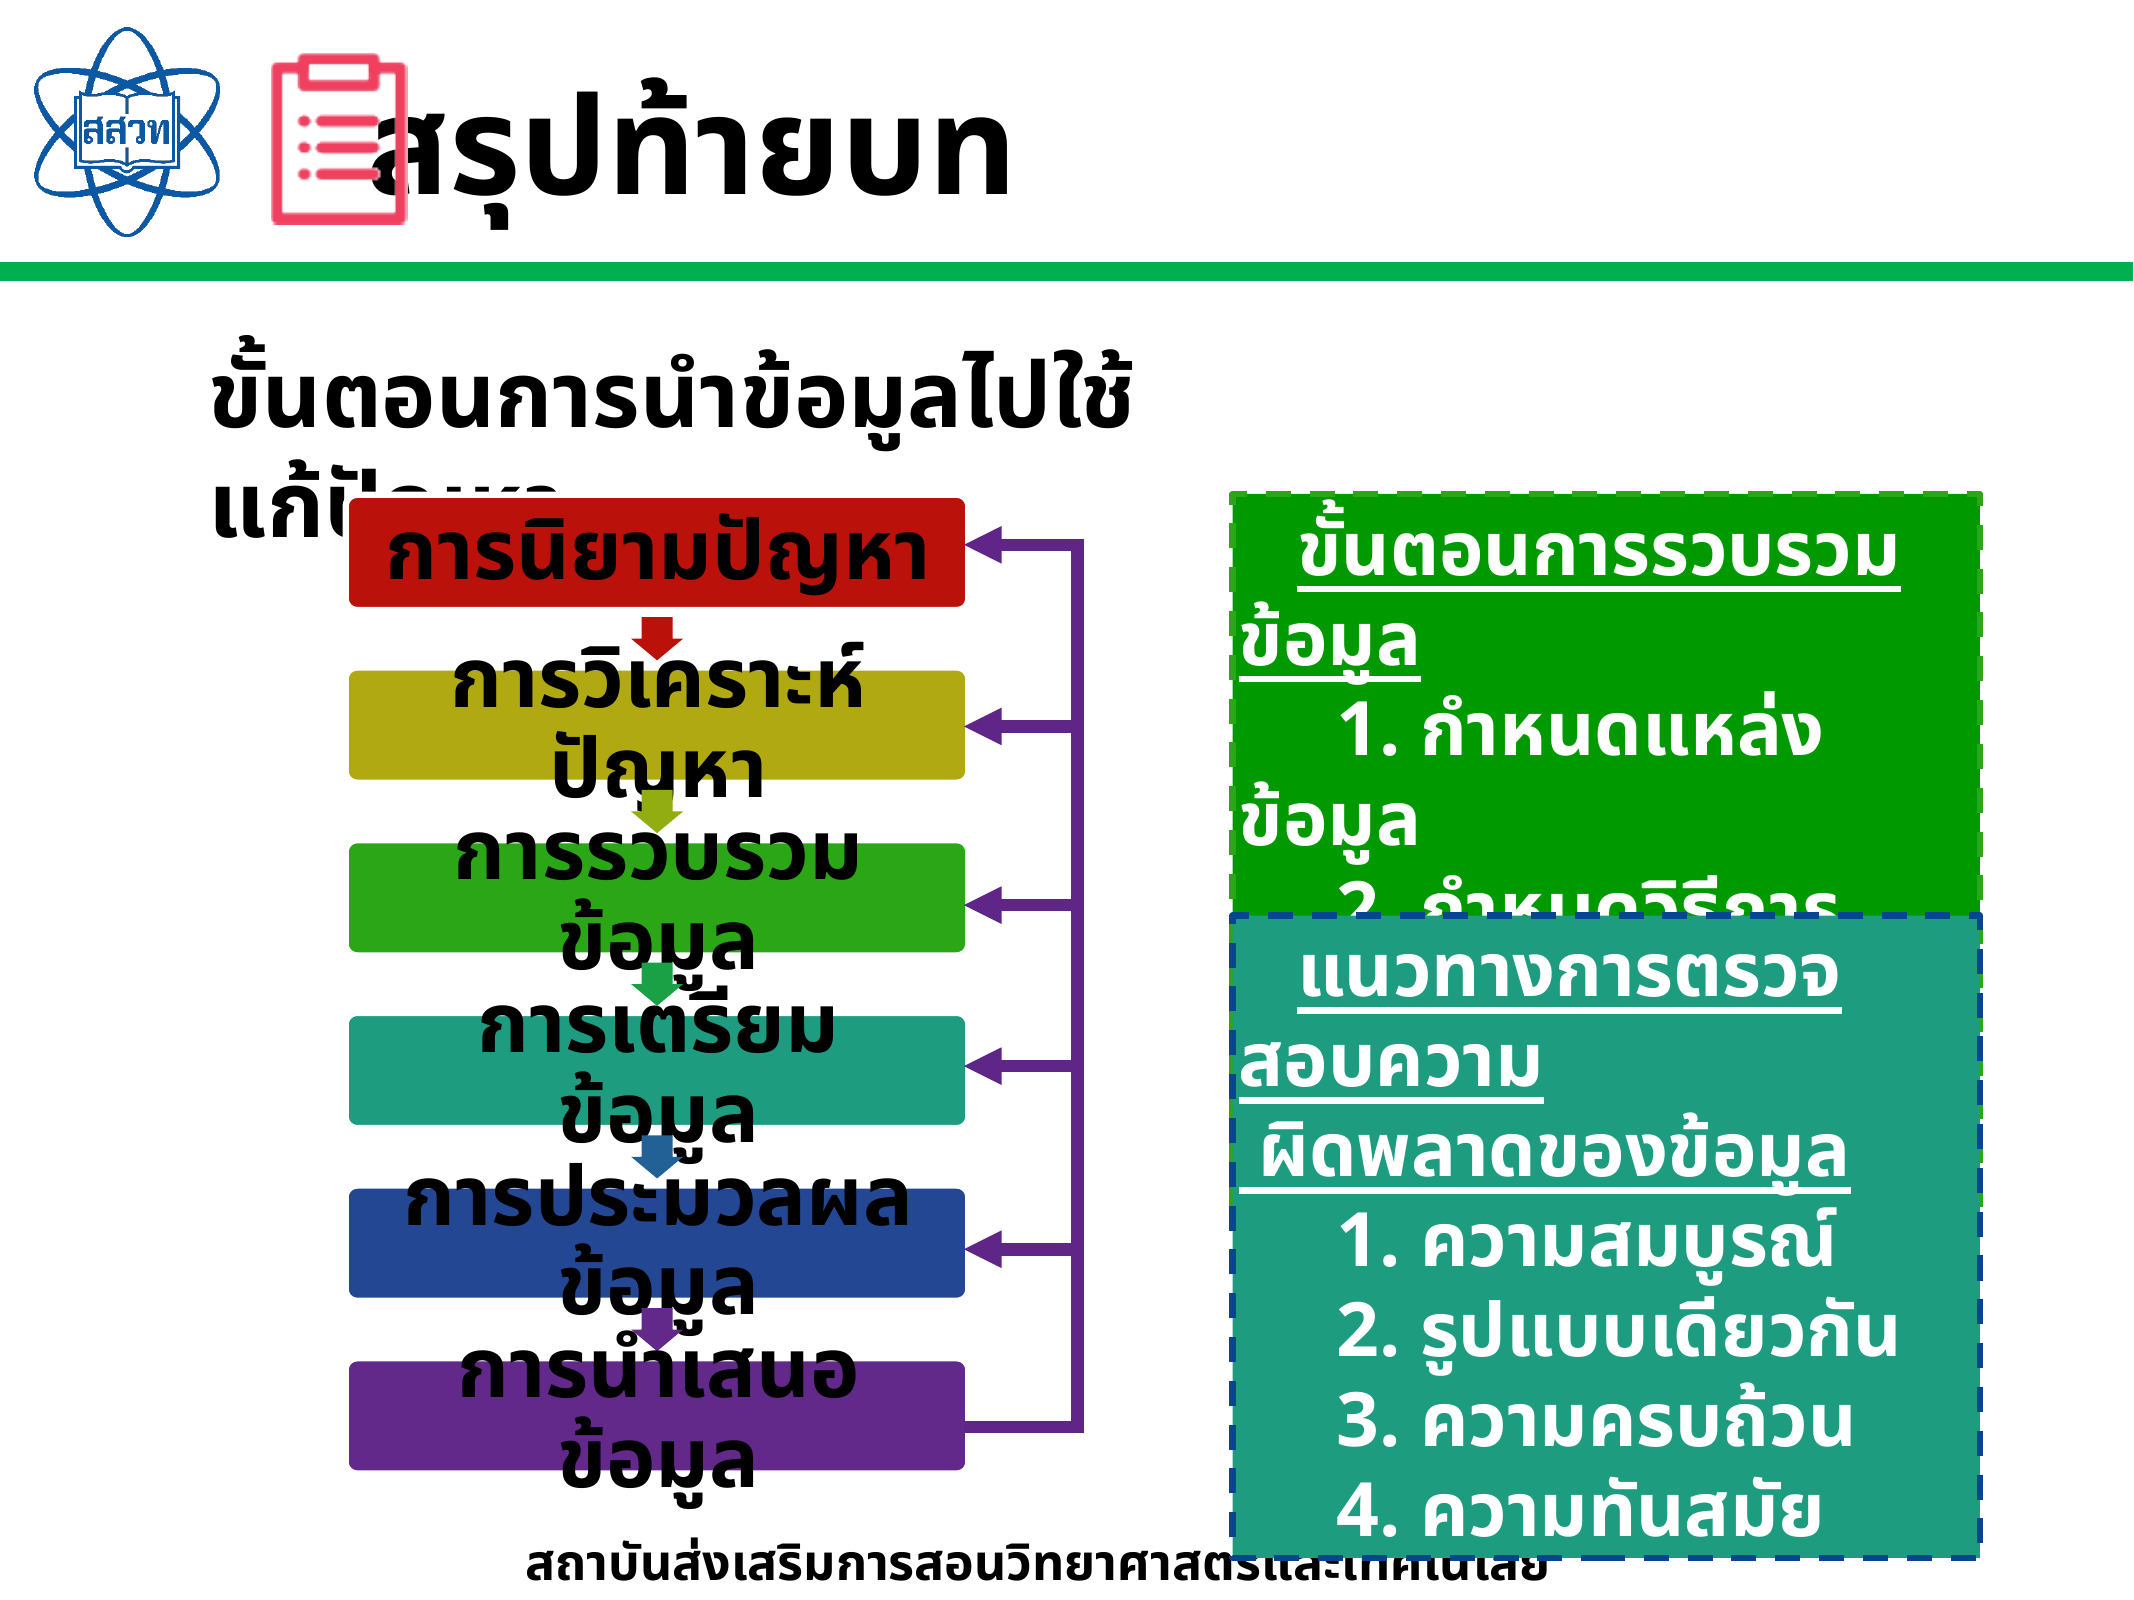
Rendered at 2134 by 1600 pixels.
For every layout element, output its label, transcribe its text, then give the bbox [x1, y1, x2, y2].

text_box สถาบันส่งเสริมการสอนวิทยาศาสตร์และเทคโนโลยี [74, 1522, 2002, 1589]
picture [33, 27, 220, 237]
picture [270, 53, 409, 226]
text_box ขั้นตอนการนำข้อมูลไปใช้แก้ปัญหา [193, 328, 1159, 564]
text_box สรุปท้ายบท [411, 48, 1026, 230]
text_box แนวทางการตรวจสอบความ ผิดพลาดของข้อมูล 1. ความสมบูรณ์ 2. รูปแบบเดียวกัน 3. ความครบถ้วน 4. ความทันสมัย [1230, 913, 1982, 1560]
text_box ขั้นตอนการรวบรวมข้อมูล 1. กำหนดแหล่งข้อมูล 2. กำหนดวิธีการรวบรวมข้อมูล 3. กำหนดวิธีการจัดเก็บข้อมูล [1230, 492, 1982, 917]
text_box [270, 493, 1044, 1475]
